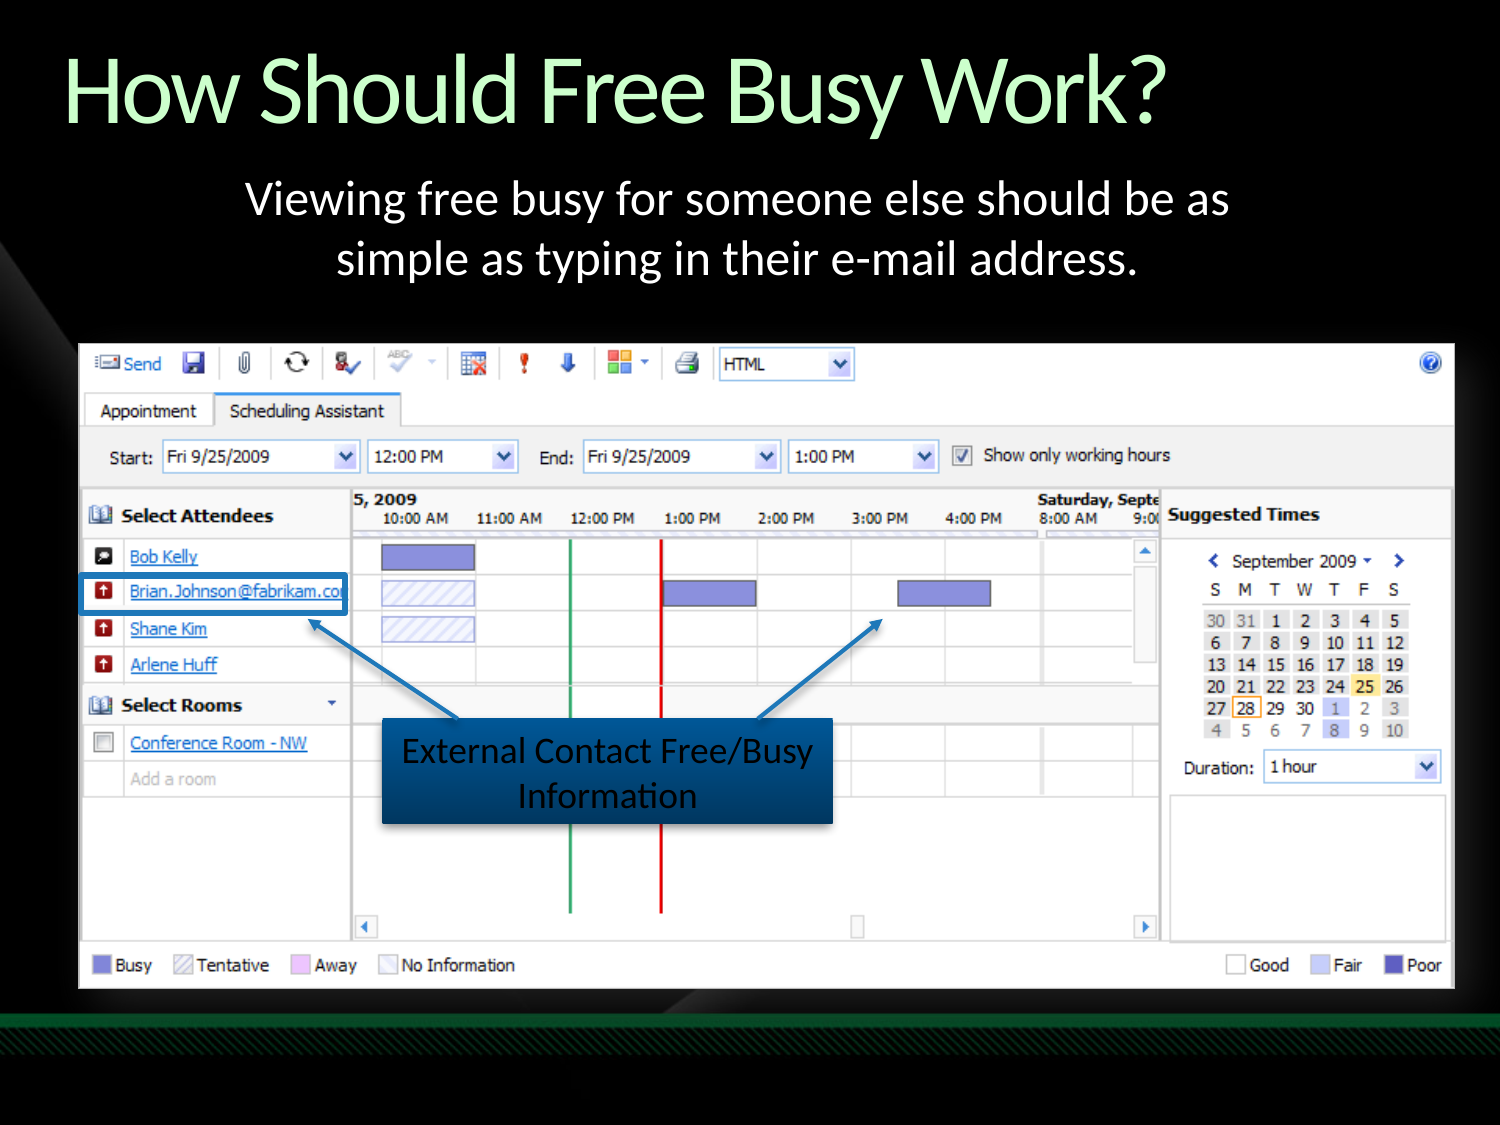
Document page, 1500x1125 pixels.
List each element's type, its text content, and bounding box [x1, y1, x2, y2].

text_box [307, 618, 458, 720]
title How Should Free Busy Work? [62, 37, 1438, 147]
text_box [757, 618, 883, 720]
text_box Viewing free busy for someone else should be as simple as typing in their e-mail address. [162, 157, 1313, 293]
picture [0, 0, 1500, 1125]
